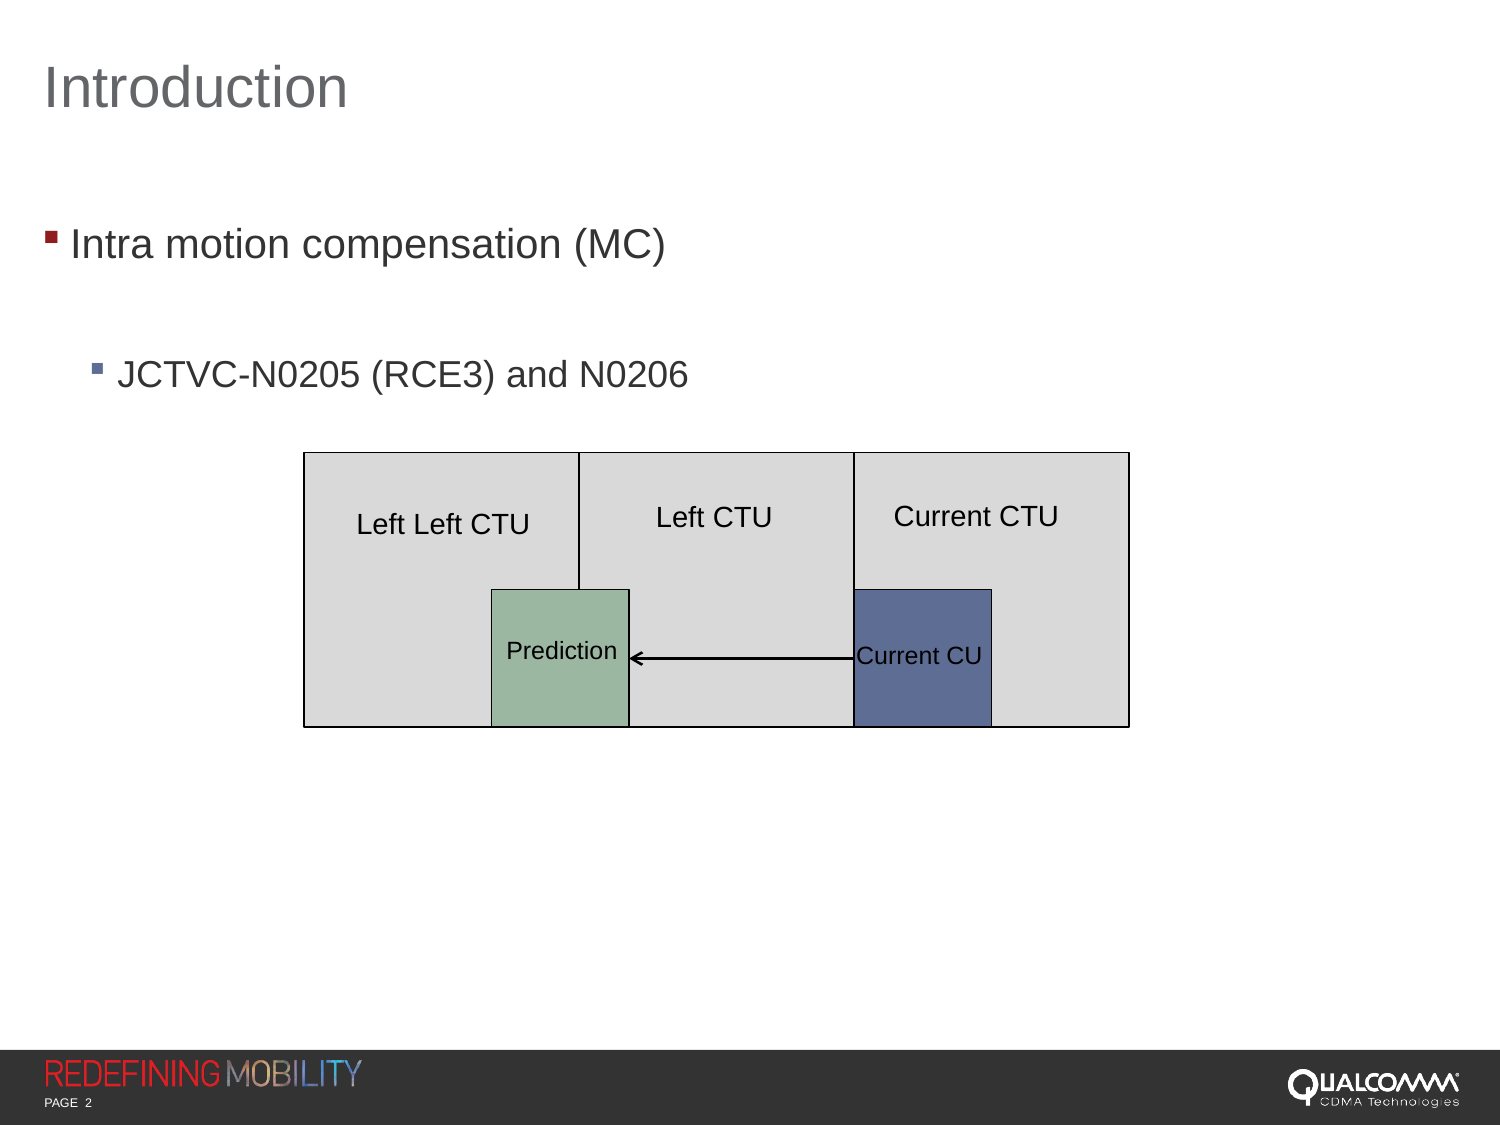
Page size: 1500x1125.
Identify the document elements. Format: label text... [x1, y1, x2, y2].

list Intra motion compensation (MC) JCTVC-N0205 (RCE3) and N0206 [26, 148, 1457, 1021]
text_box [303, 452, 1130, 728]
picture [1278, 1058, 1478, 1114]
title Introduction [28, 44, 1462, 138]
picture [30, 1048, 372, 1099]
